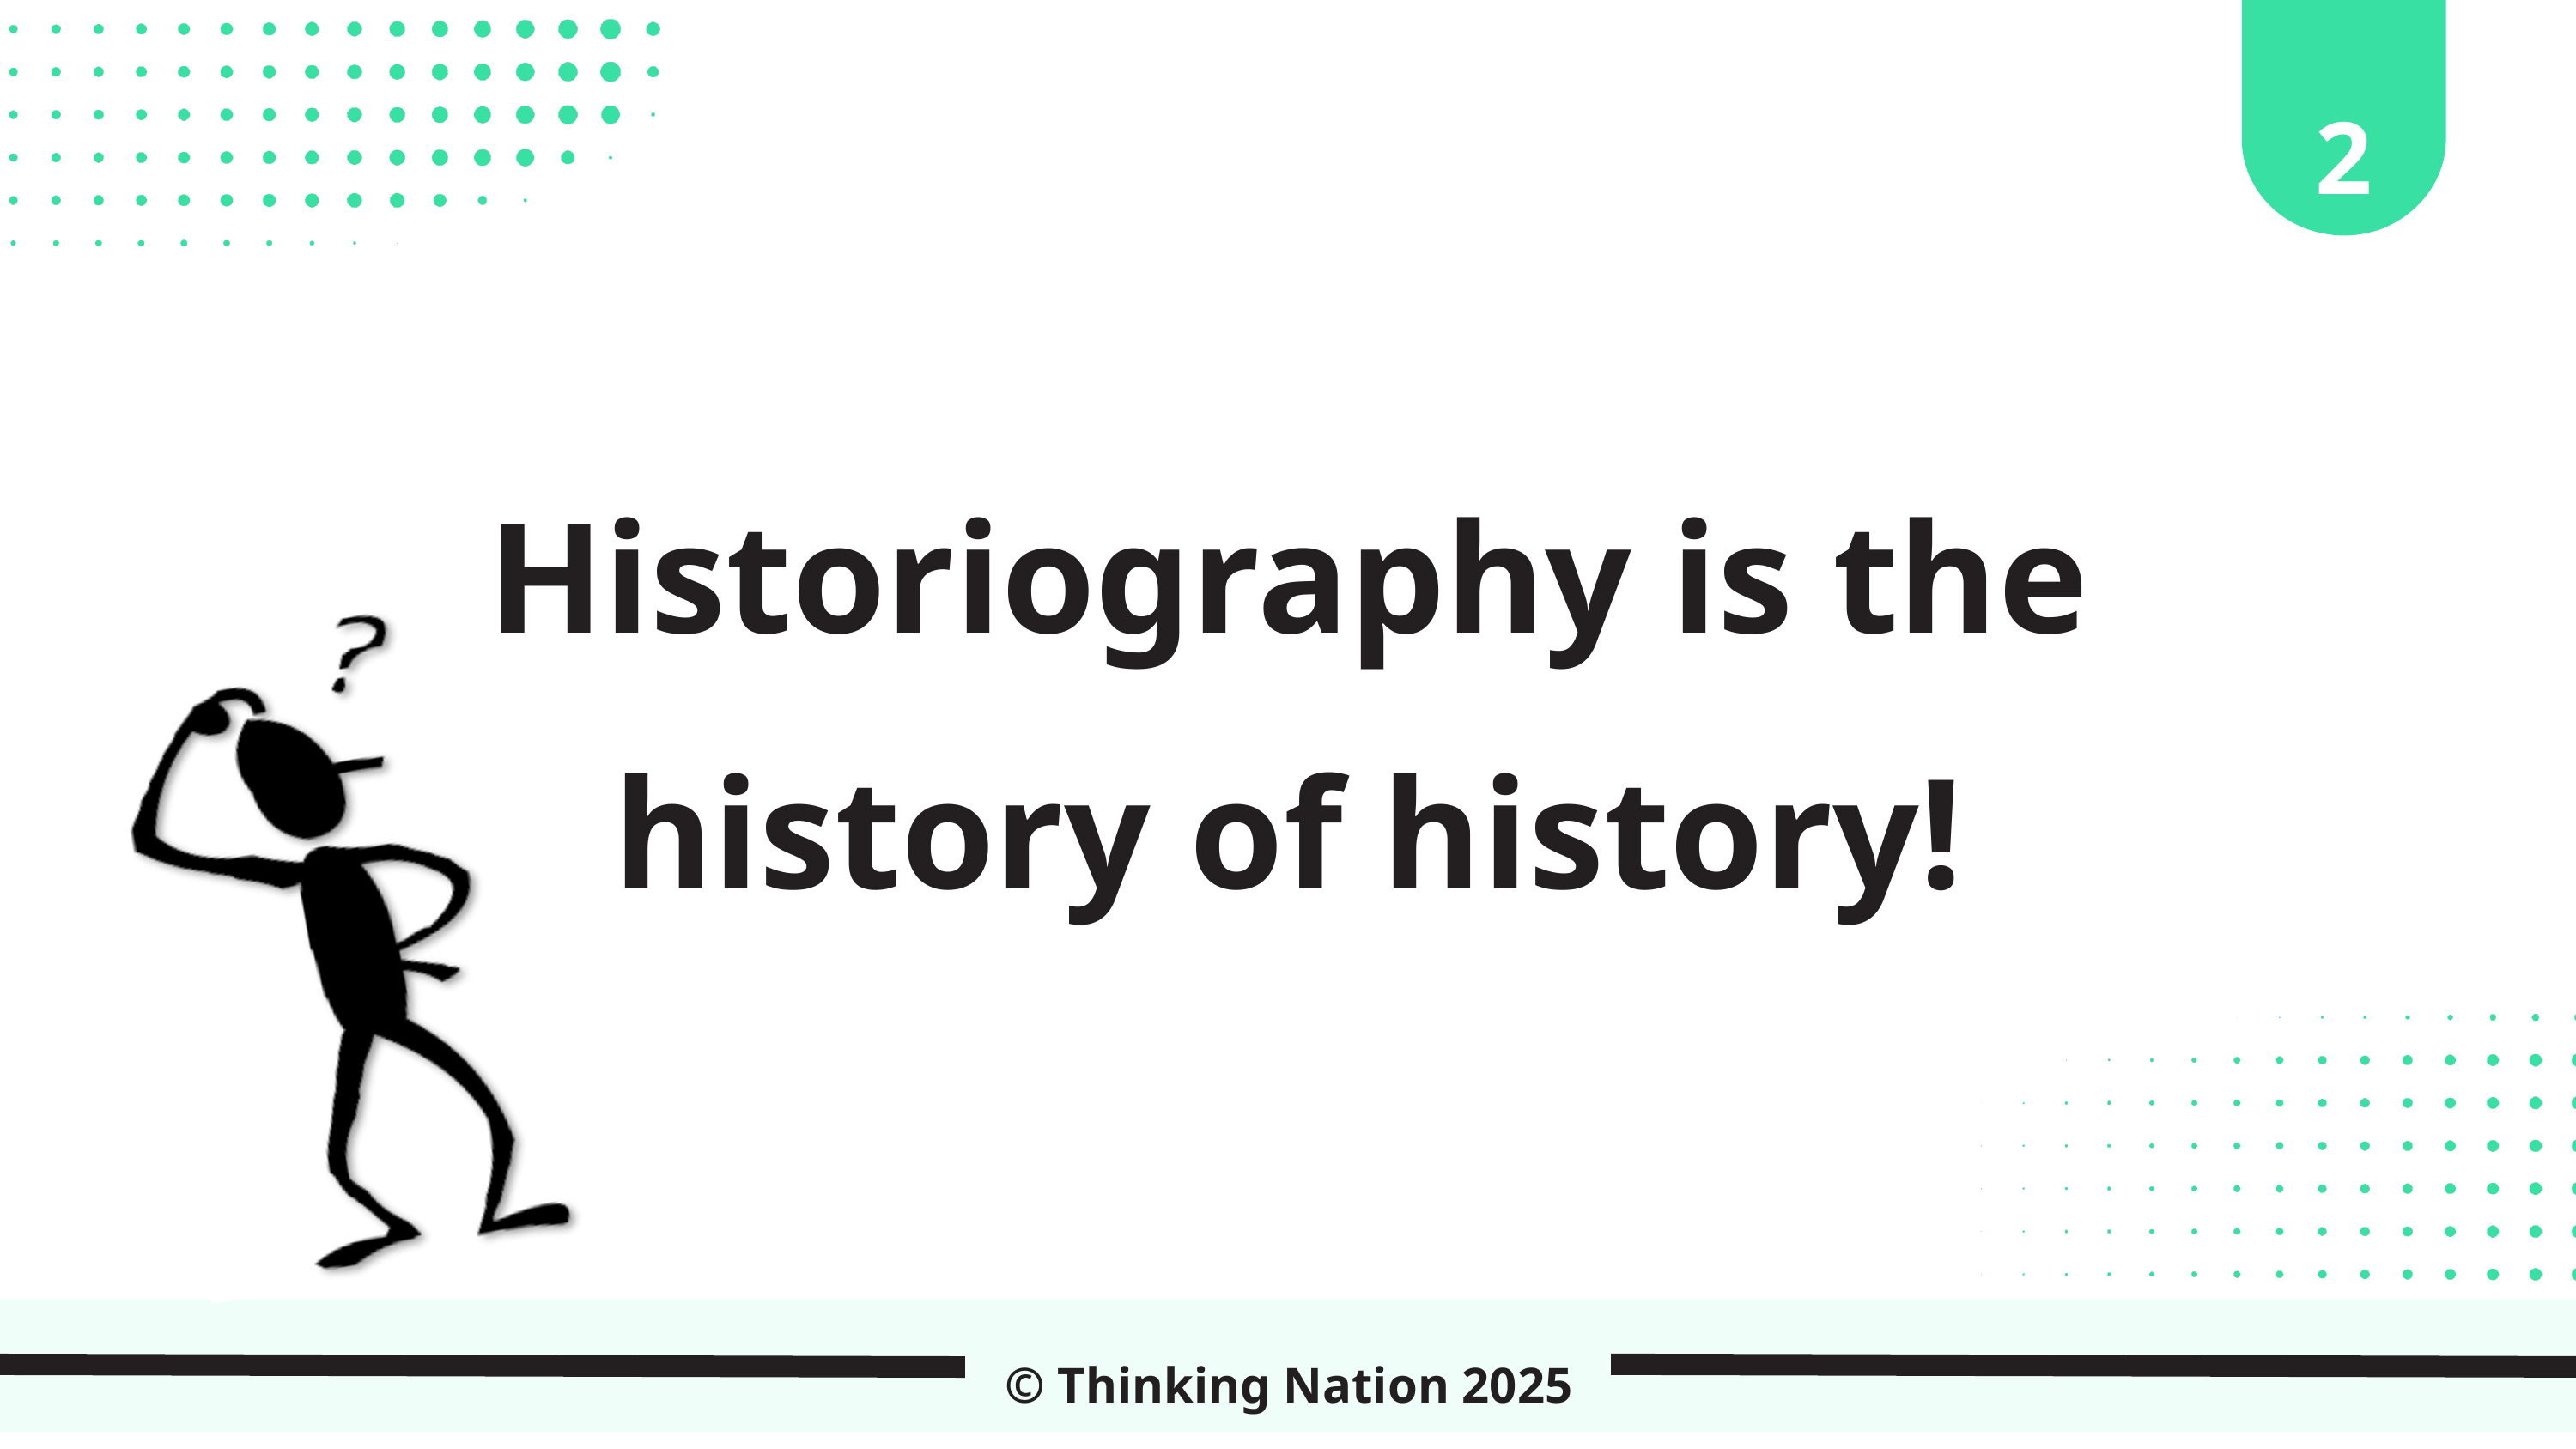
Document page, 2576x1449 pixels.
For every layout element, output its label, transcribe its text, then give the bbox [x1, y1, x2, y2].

text_box Historiography is the history of history! [359, 408, 2217, 919]
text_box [2233, 0, 2455, 236]
text_box [0, 0, 660, 246]
picture [96, 592, 586, 1299]
text_box [1938, 1013, 2576, 1299]
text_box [0, 1299, 2576, 1433]
